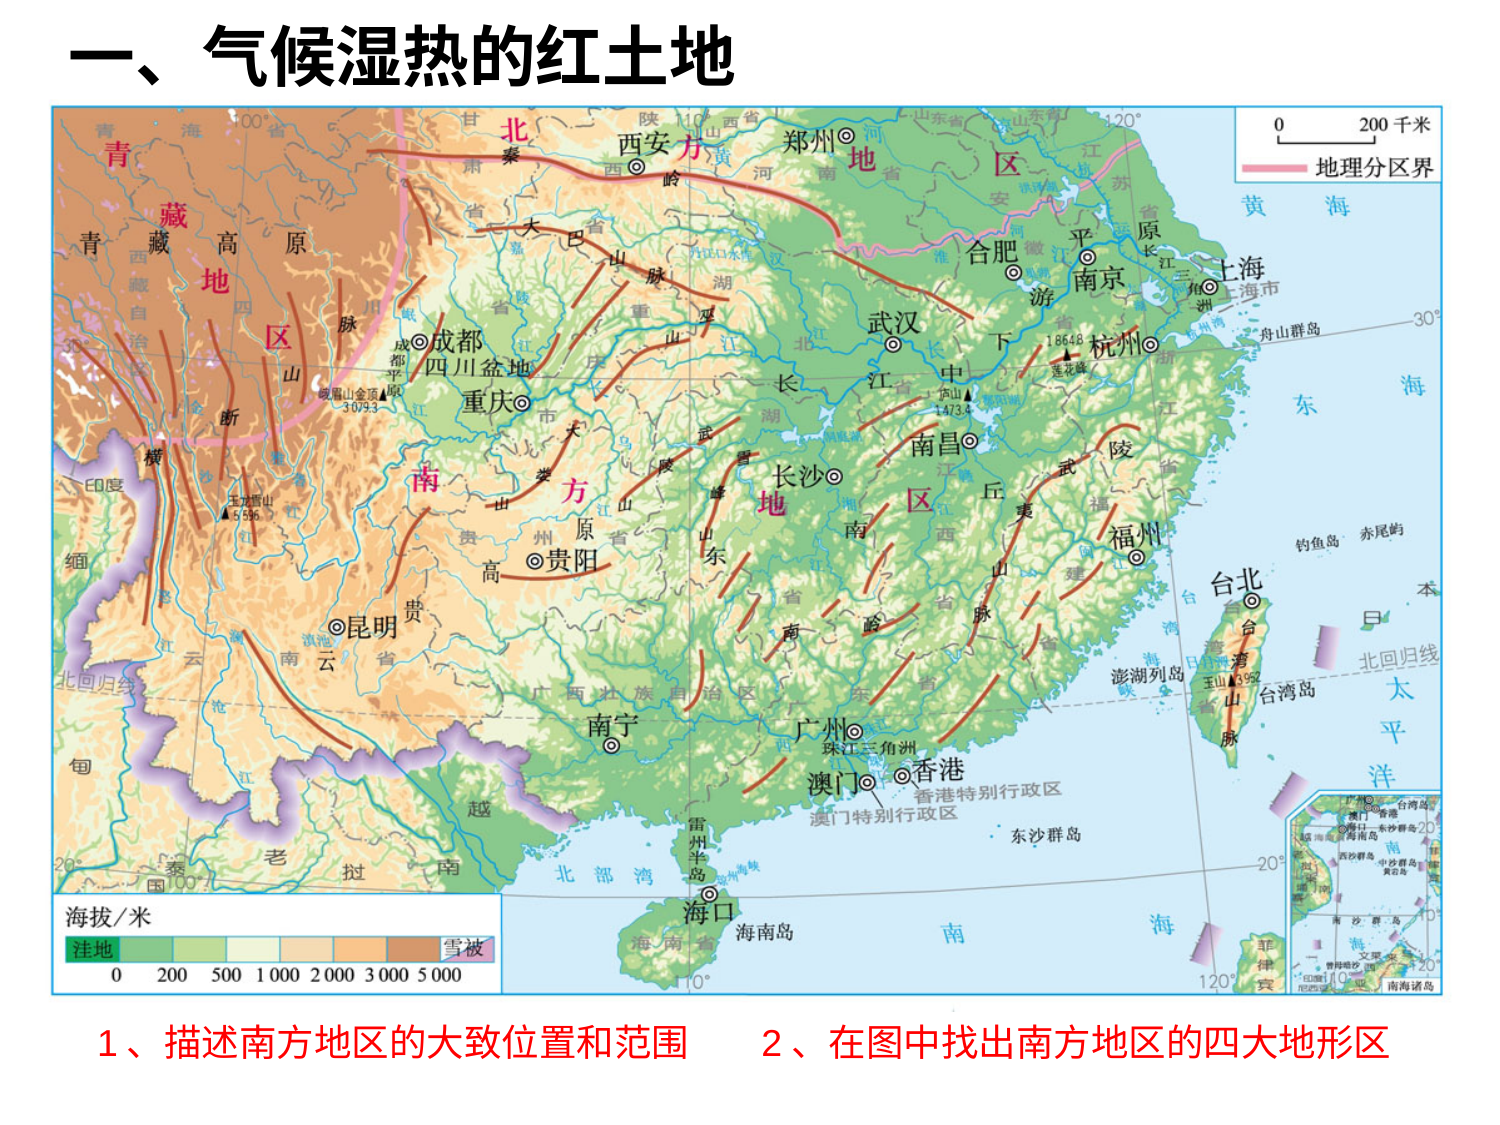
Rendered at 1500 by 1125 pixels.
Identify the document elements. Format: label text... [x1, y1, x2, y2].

text_box 一、气候湿热的红土地 [54, 7, 752, 88]
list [29, 89, 1460, 1012]
text_box 1、描述南方地区的大致位置和范围 [71, 1020, 710, 1072]
text_box 2、在图中找出南方地区的四大地形区 [710, 1011, 1483, 1072]
